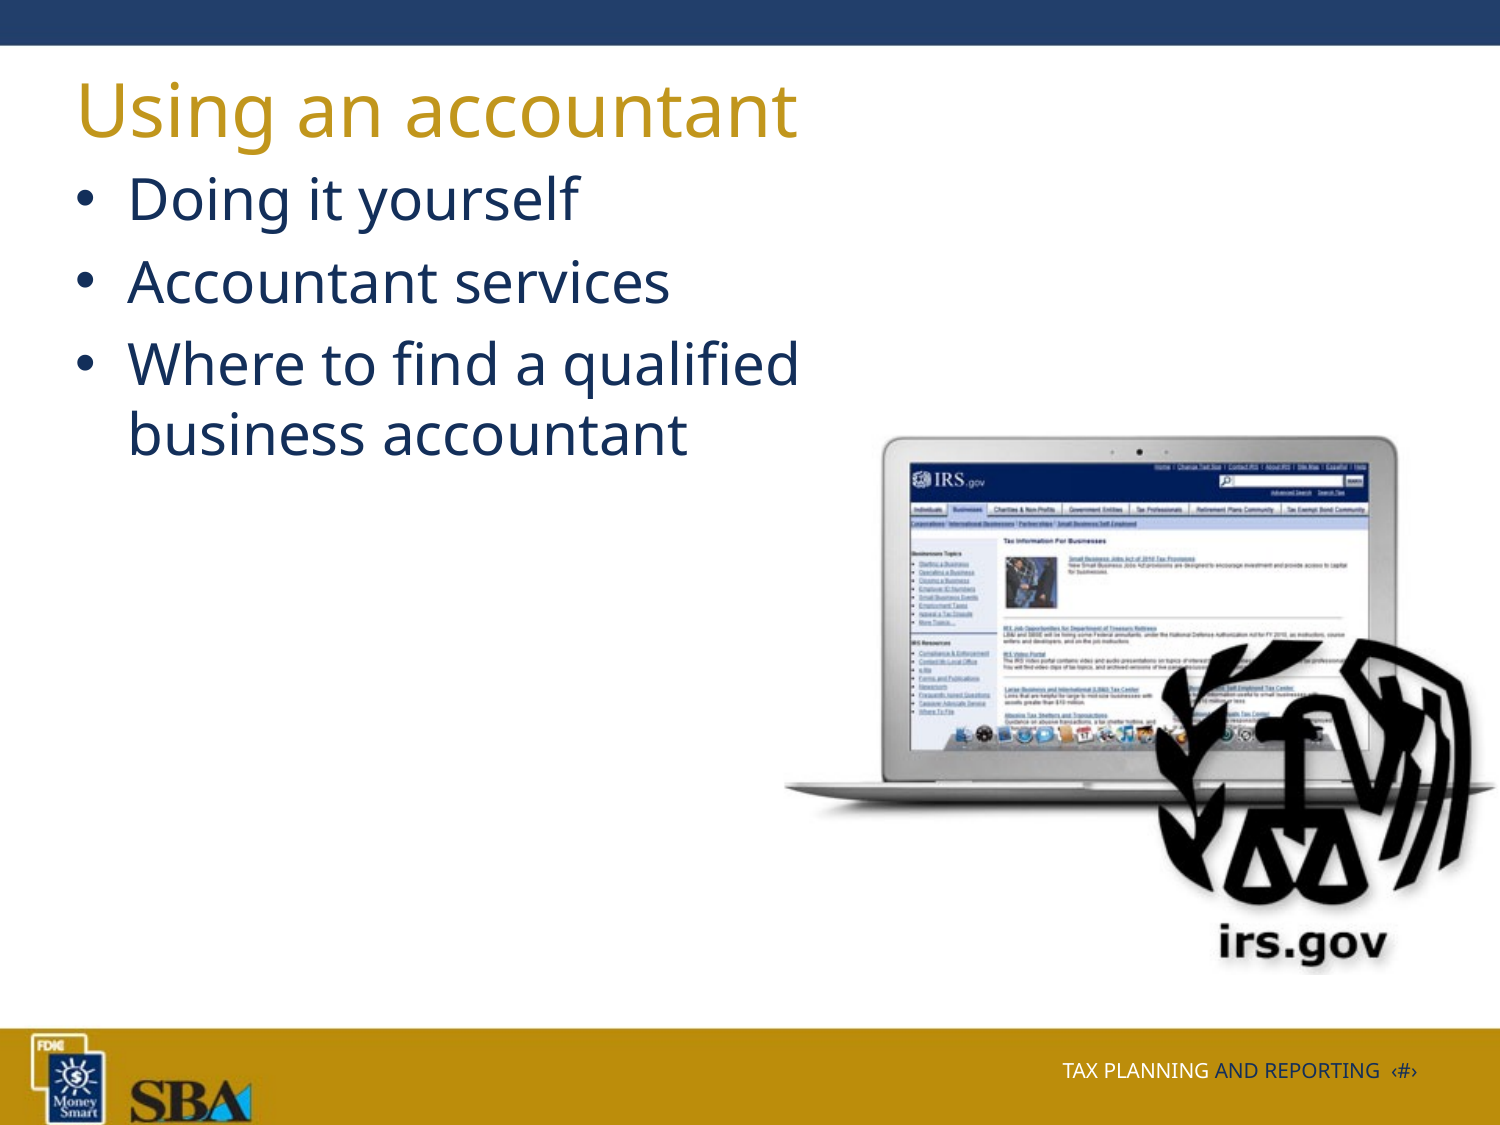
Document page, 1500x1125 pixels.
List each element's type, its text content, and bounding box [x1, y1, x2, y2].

title Using an accountant [74, 61, 1426, 161]
picture [0, 0, 1500, 1125]
list Doing it yourself Accountant services Where to find a qualified business accountant [74, 161, 1426, 863]
